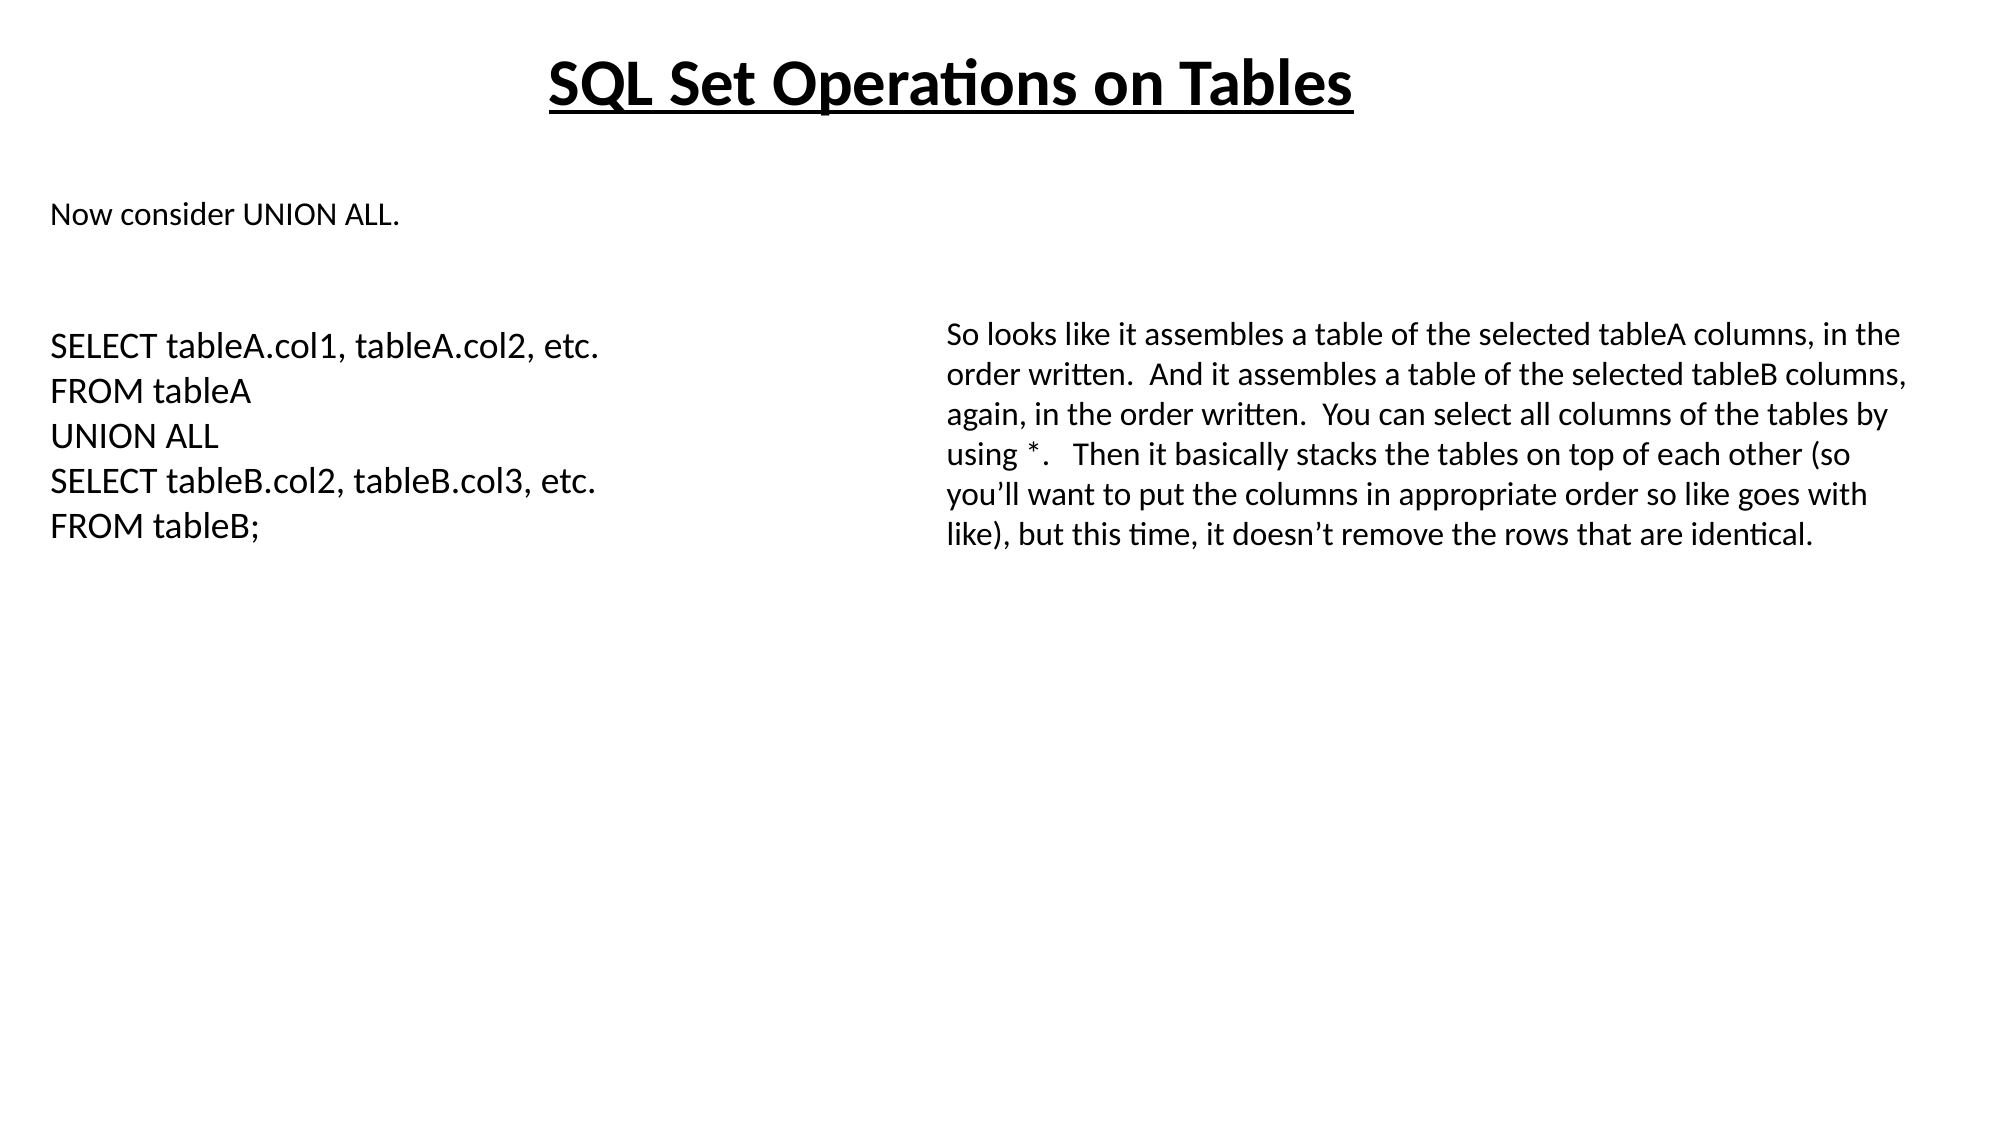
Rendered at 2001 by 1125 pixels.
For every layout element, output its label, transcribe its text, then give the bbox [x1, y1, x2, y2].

text_box Now consider UNION ALL. [35, 184, 452, 240]
text_box SQL Set Operations on Tables [533, 31, 1369, 126]
text_box So looks like it assembles a table of the selected tableA columns, in the order written. And it assembles a table of the selected tableB columns, again, in the order written. You can select all columns of the tables by using *. Then it basically stacks the tables on top of each other (so you’ll want to put the columns in appropriate order so like goes with like), but this time, it doesn’t remove the rows that are identical. [931, 304, 1932, 560]
text_box SELECT tableA.col1, tableA.col2, etc. FROM tableA UNION ALL SELECT tableB.col2, tableB.col3, etc. FROM tableB; [35, 313, 647, 553]
